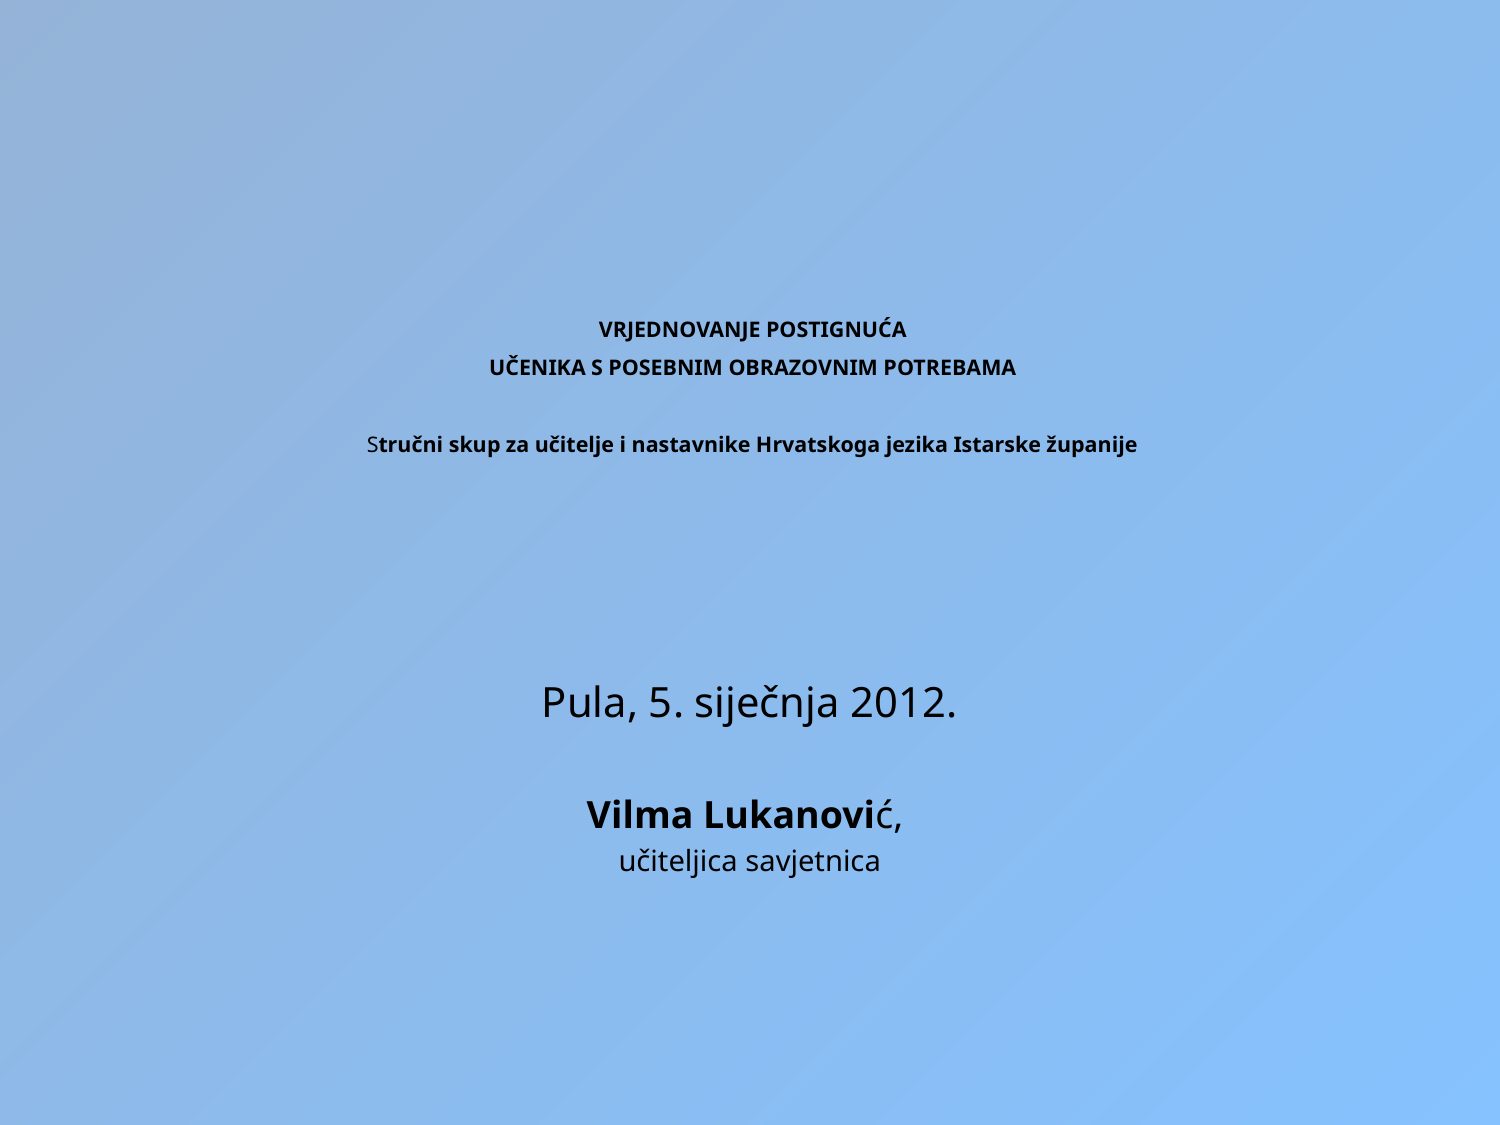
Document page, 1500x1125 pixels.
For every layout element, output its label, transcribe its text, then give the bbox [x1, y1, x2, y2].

title VRJEDNOVANJE POSTIGNUĆA UČENIKA S POSEBNIM OBRAZOVNIM POTREBAMA Stručni skup za učitelje i nastavnike Hrvatskoga jezika Istarske županije [117, 175, 1395, 598]
subtitle Pula, 5. siječnja 2012. Vilma Lukanović, učiteljica savjetnica [225, 667, 1275, 925]
